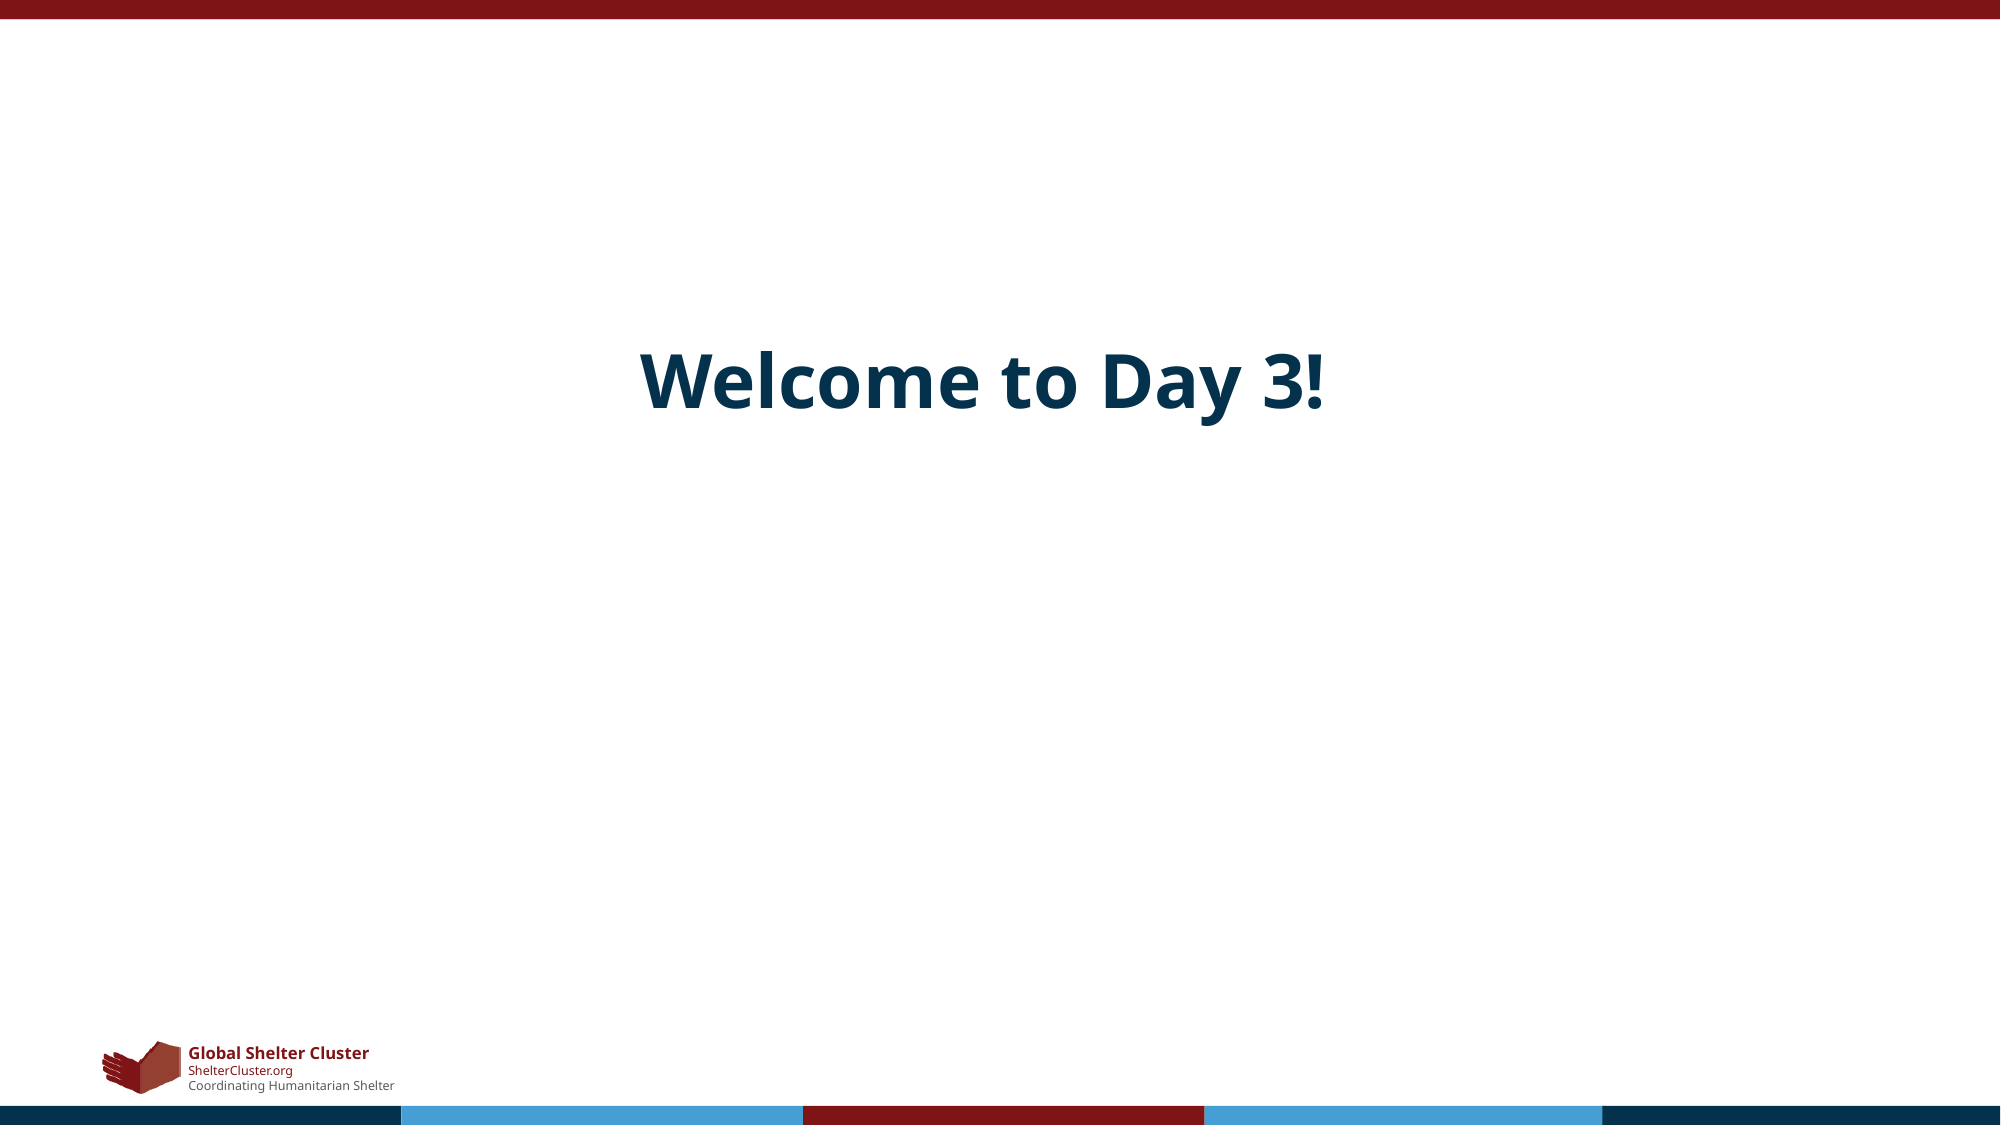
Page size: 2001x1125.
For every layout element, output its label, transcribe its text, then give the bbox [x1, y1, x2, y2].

title Welcome to Day 3! [133, 302, 1834, 544]
picture [102, 1041, 181, 1094]
